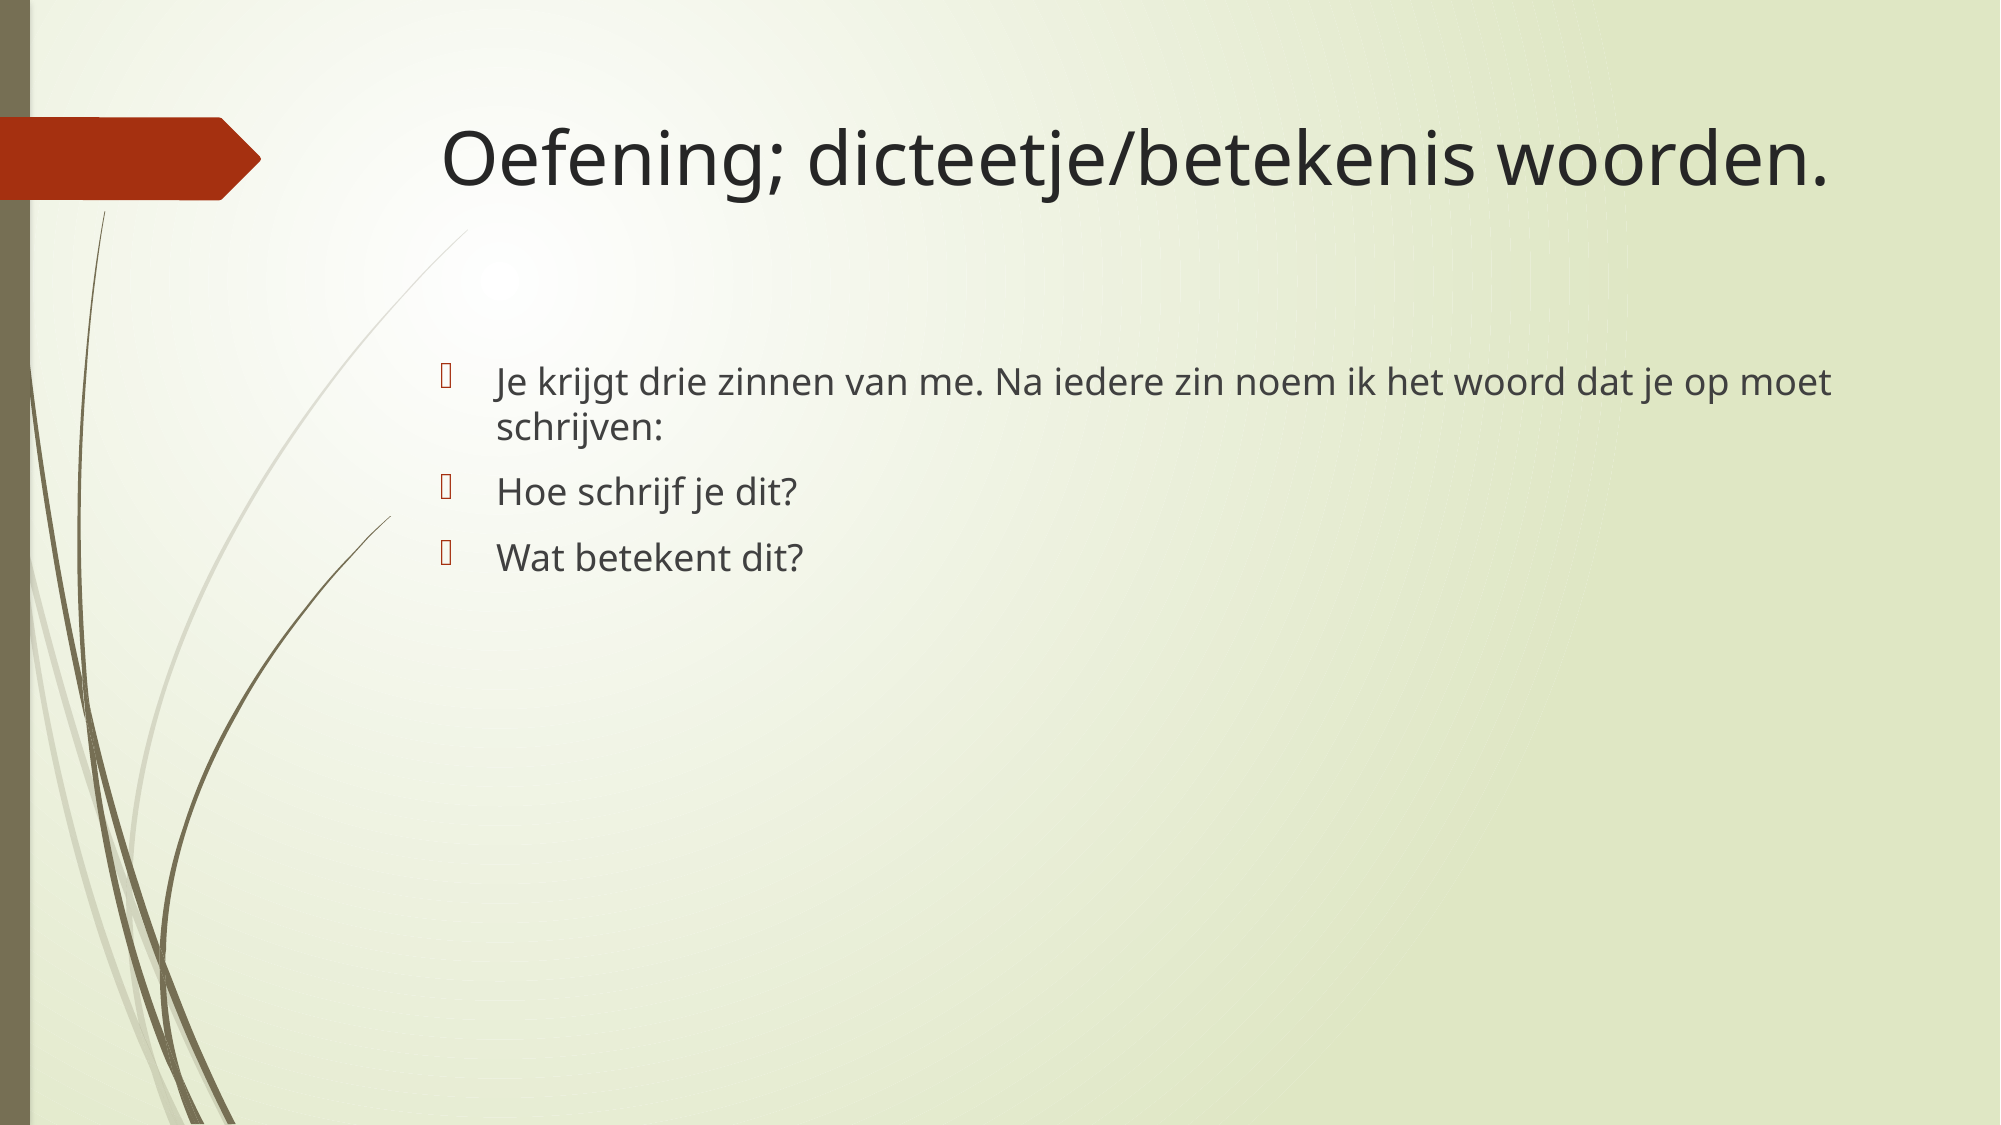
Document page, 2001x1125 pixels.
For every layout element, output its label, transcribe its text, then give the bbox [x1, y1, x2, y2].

list Je krijgt drie zinnen van me. Na iedere zin noem ik het woord dat je op moet schrijven: Hoe schrijf je dit? Wat betekent dit? [424, 350, 1888, 970]
title Oefening; dicteetje/betekenis woorden. [425, 102, 1888, 313]
